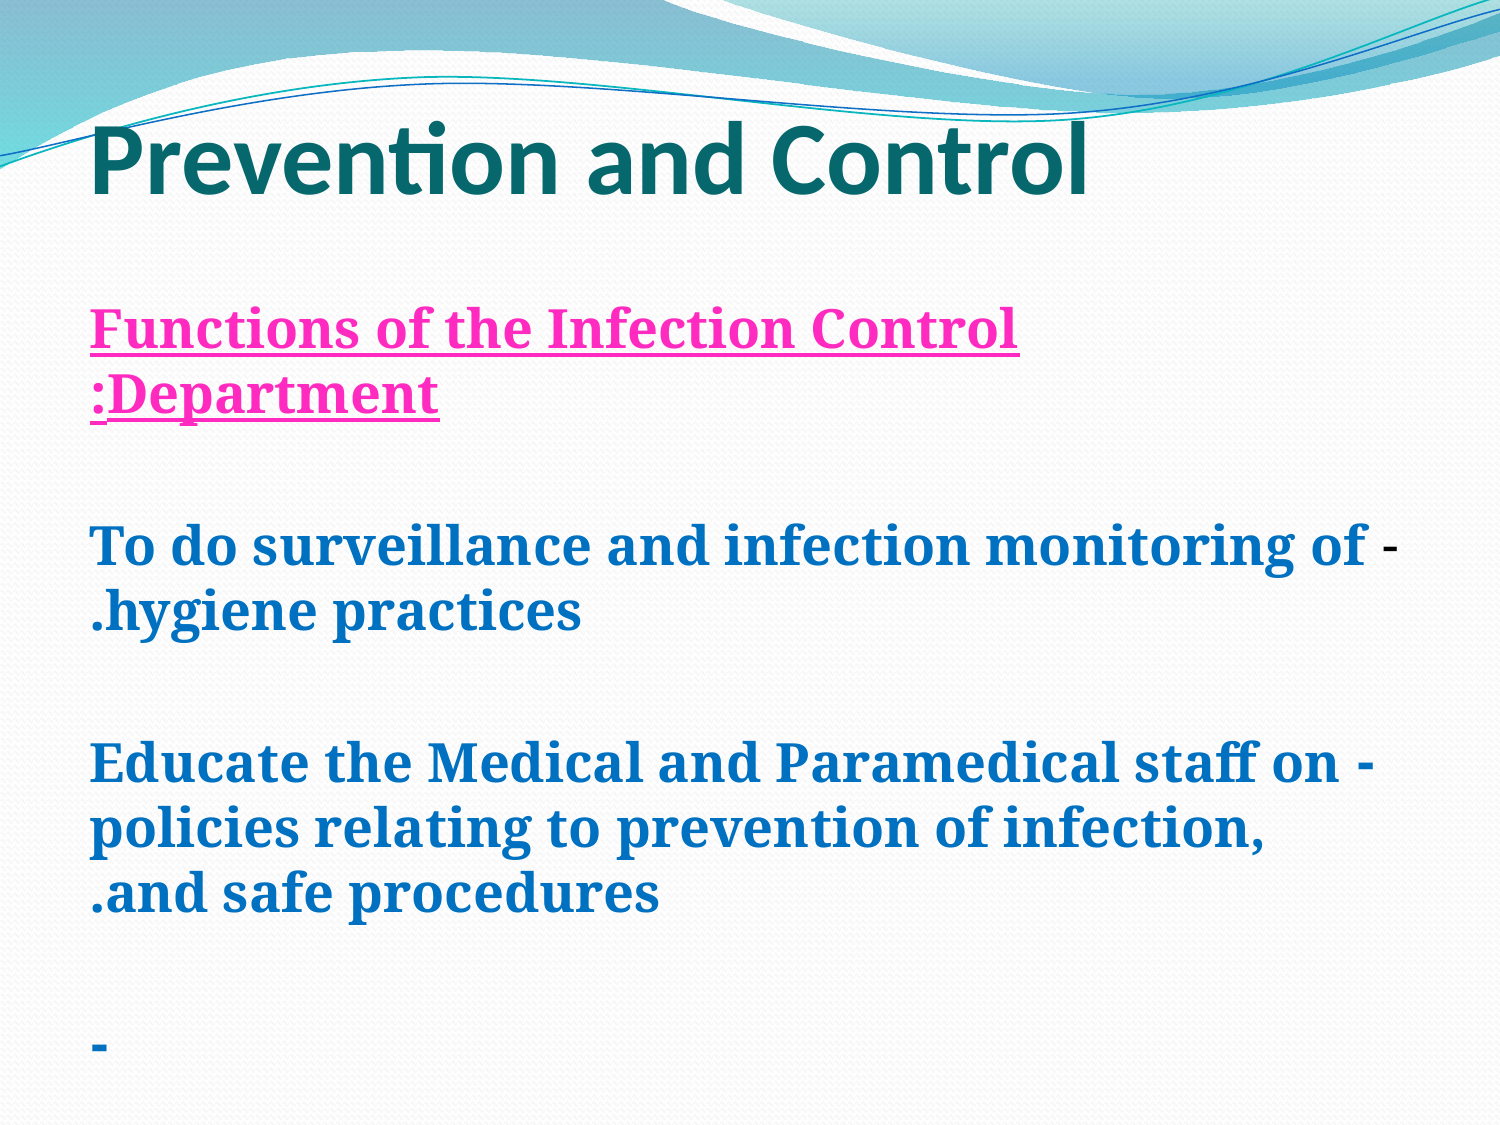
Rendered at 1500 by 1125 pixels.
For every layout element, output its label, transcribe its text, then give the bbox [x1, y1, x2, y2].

title Prevention and Control [74, 44, 1425, 210]
list Functions of the Infection Control Department: - To do surveillance and infection monitoring of hygiene practices. - Educate the Medical and Paramedical staff on policies relating to prevention of infection, and safe procedures. - [74, 210, 1454, 1090]
